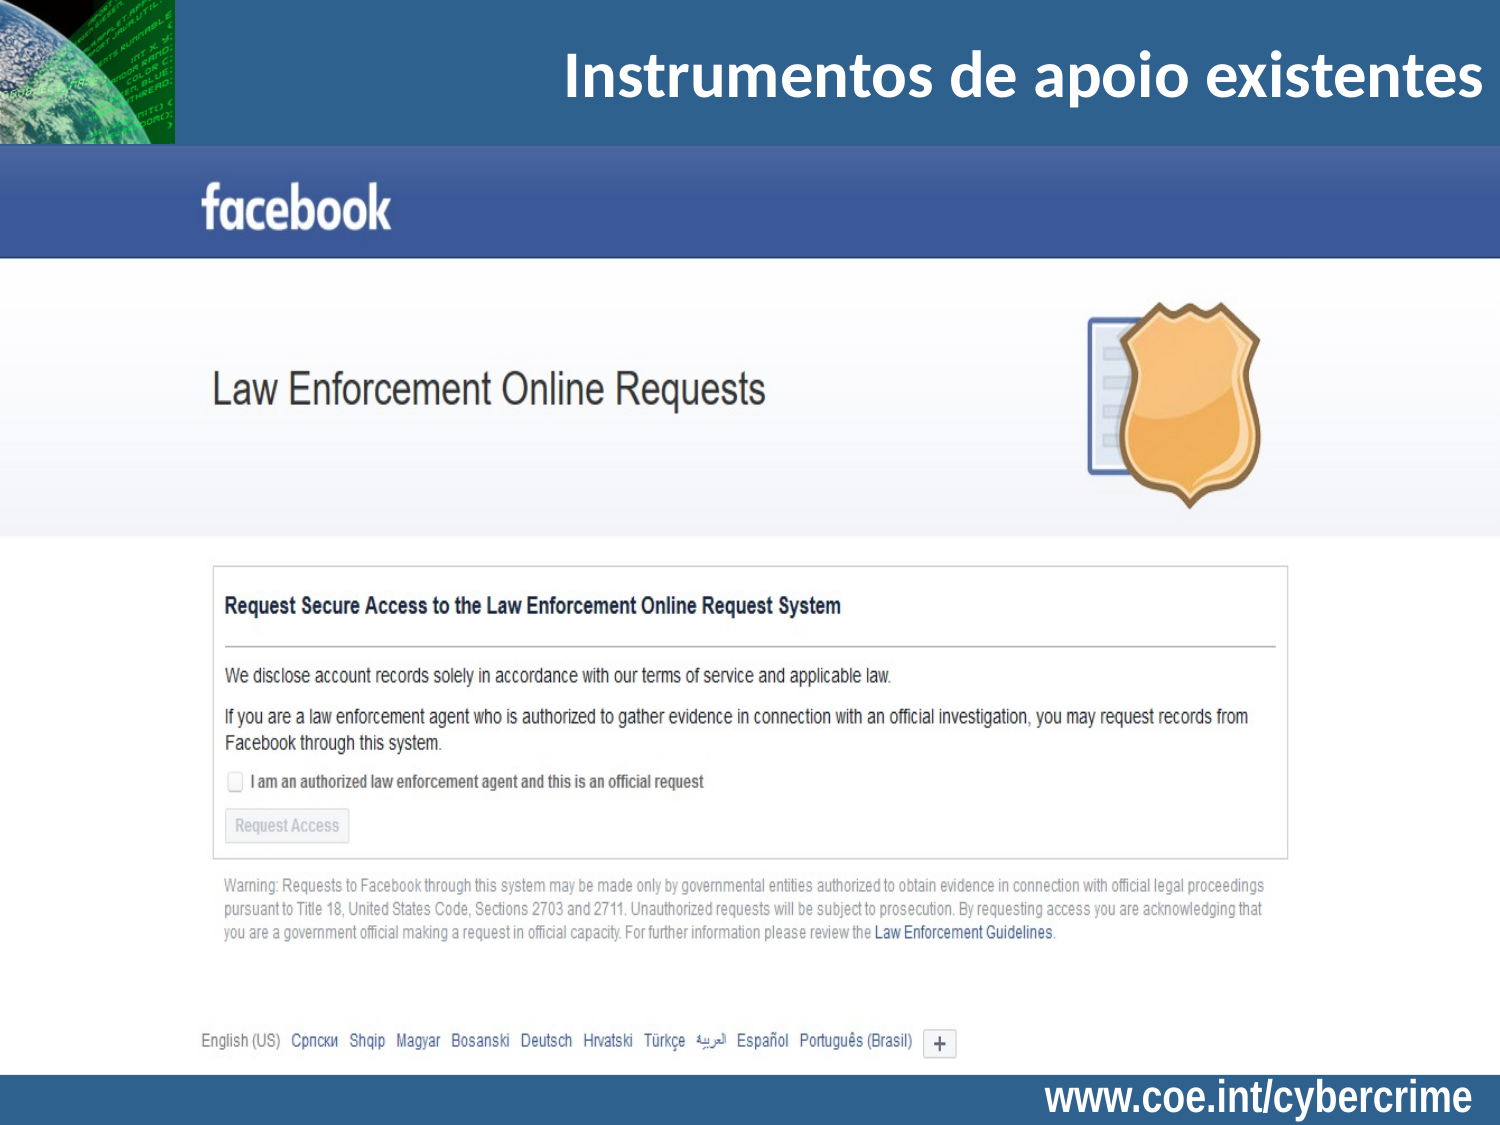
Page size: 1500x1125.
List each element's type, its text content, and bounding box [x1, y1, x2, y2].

text_box Instrumentos de apoio existentes [179, 0, 1500, 146]
picture [0, 0, 175, 144]
text_box [0, 1073, 1030, 1125]
text_box www.coe.int/cybercrime [1030, 1070, 1500, 1125]
picture [0, 146, 1500, 1064]
